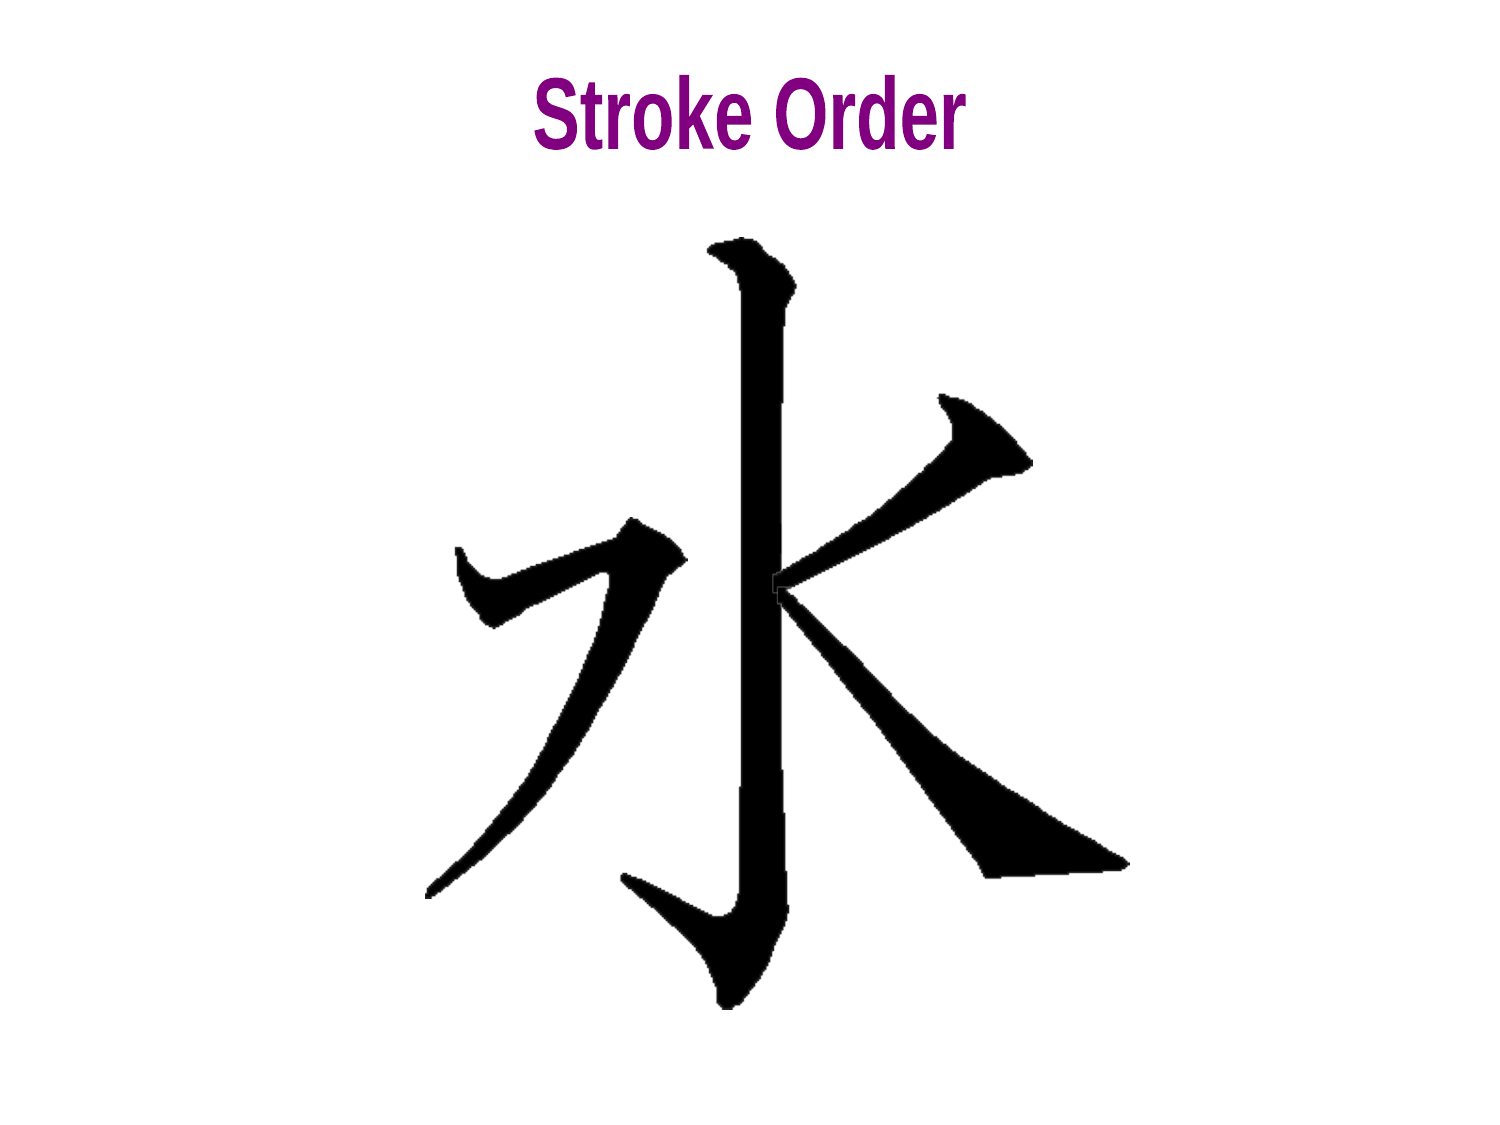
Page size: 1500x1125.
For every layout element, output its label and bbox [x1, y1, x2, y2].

picture [424, 237, 1130, 1011]
